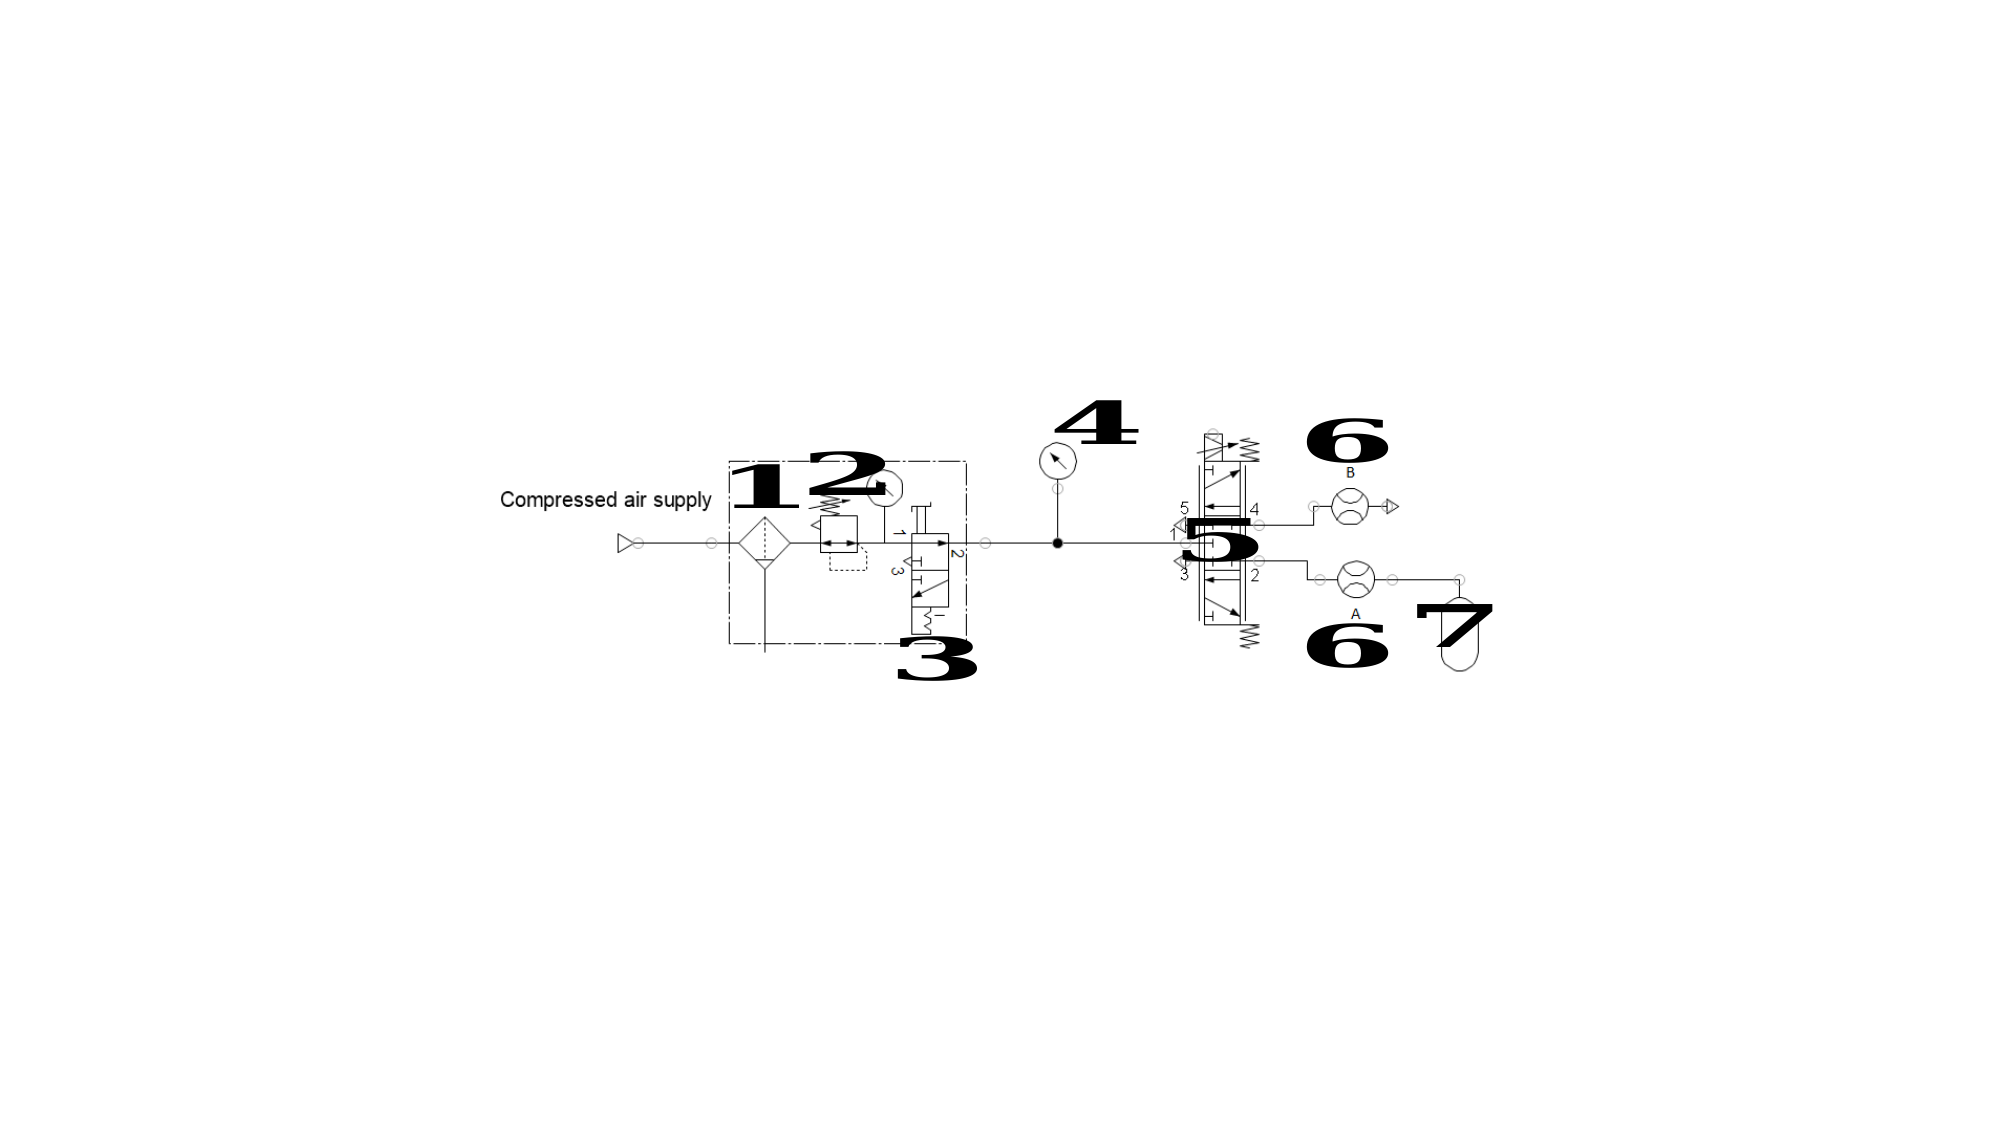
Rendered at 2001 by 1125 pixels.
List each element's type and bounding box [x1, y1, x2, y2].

picture [498, 422, 1502, 703]
